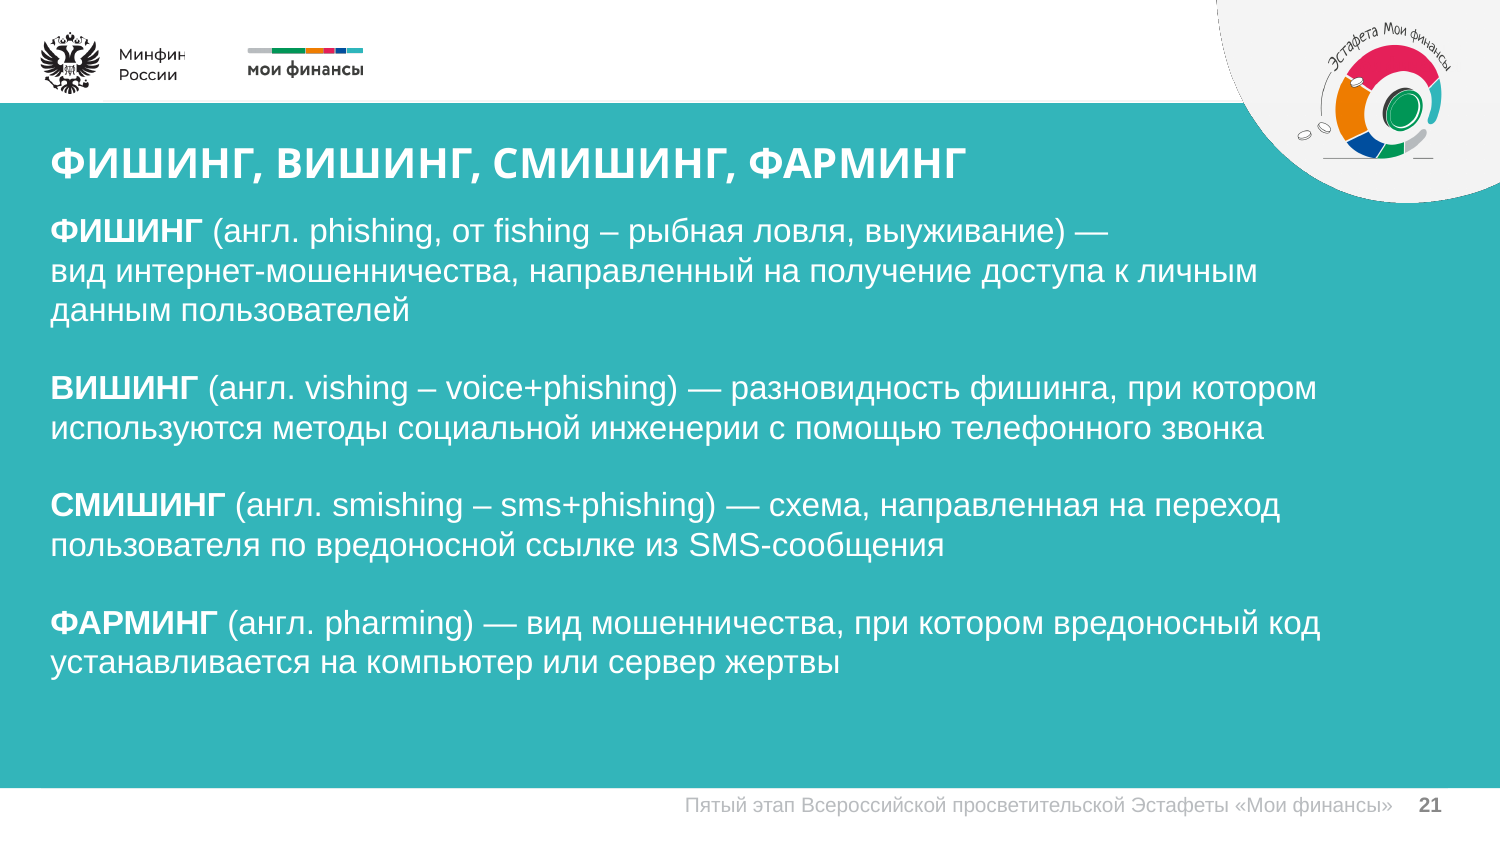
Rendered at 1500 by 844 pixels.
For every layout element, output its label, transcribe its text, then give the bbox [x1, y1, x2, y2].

title ФИШИНГ, ВИШИНГ, СМИШИНГ, ФАРМИНГ [50, 142, 1067, 194]
picture [1215, 0, 1500, 203]
slide_number 21 [1396, 781, 1458, 828]
text_box ФИШИНГ (англ. phishing, от fishing – рыбная ловля, выуживание) — вид интернет-мошенничества, направленный на получение доступа к личным данным пользователей ВИШИНГ (англ. vishing – voice+phishing) — разновидность фишинга, при котором используются методы социальной инженерии с помощью телефонного звонка СМИШИНГ (англ. smishing – sms+phishing) — схема, направленная на переход пользователя по вредоносной ссылке из SMS-сообщения ФАРМИНГ (англ. pharming) — вид мошенничества, при котором вредоносный код устанавливается на компьютер или сервер жертвы [50, 208, 1366, 753]
